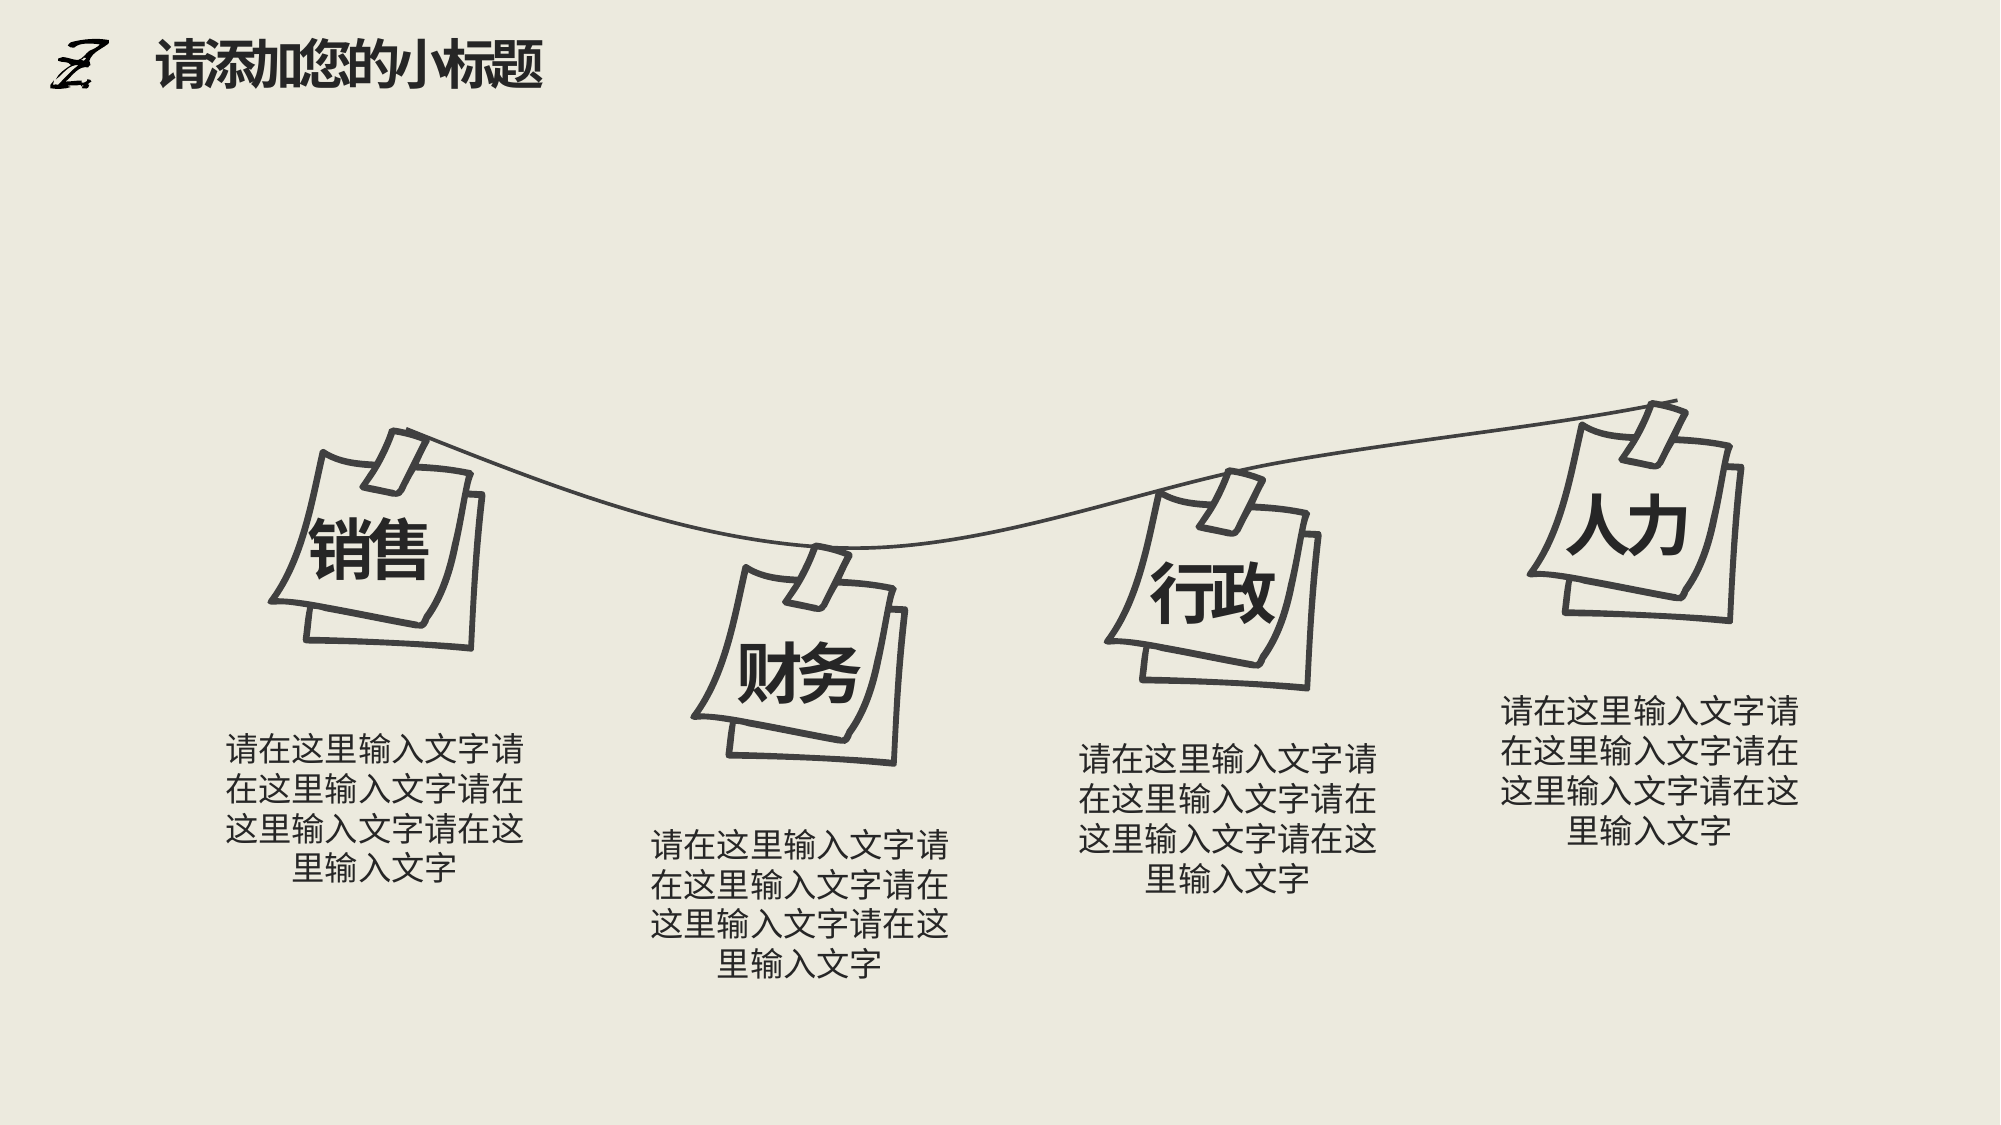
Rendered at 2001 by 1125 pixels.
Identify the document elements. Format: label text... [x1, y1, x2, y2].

text_box 请在这里输入文字请在这里输入文字请在这里输入文字请在这里输入文字 [1476, 682, 1823, 858]
text_box 请添加您的小标题 [139, 23, 560, 103]
text_box 销售 [292, 500, 450, 595]
text_box 行政 [1134, 544, 1292, 640]
text_box 人力 [1549, 476, 1707, 571]
picture [50, 38, 109, 89]
text_box [267, 427, 486, 652]
text_box 请在这里输入文字请在这里输入文字请在这里输入文字请在这里输入文字 [201, 720, 548, 895]
text_box [1526, 403, 1745, 625]
text_box 请在这里输入文字请在这里输入文字请在这里输入文字请在这里输入文字 [627, 816, 973, 991]
text_box 财务 [721, 624, 879, 720]
text_box [405, 399, 1678, 550]
text_box [1103, 471, 1322, 692]
text_box 请在这里输入文字请在这里输入文字请在这里输入文字请在这里输入文字 [1055, 731, 1401, 906]
text_box [690, 548, 909, 767]
